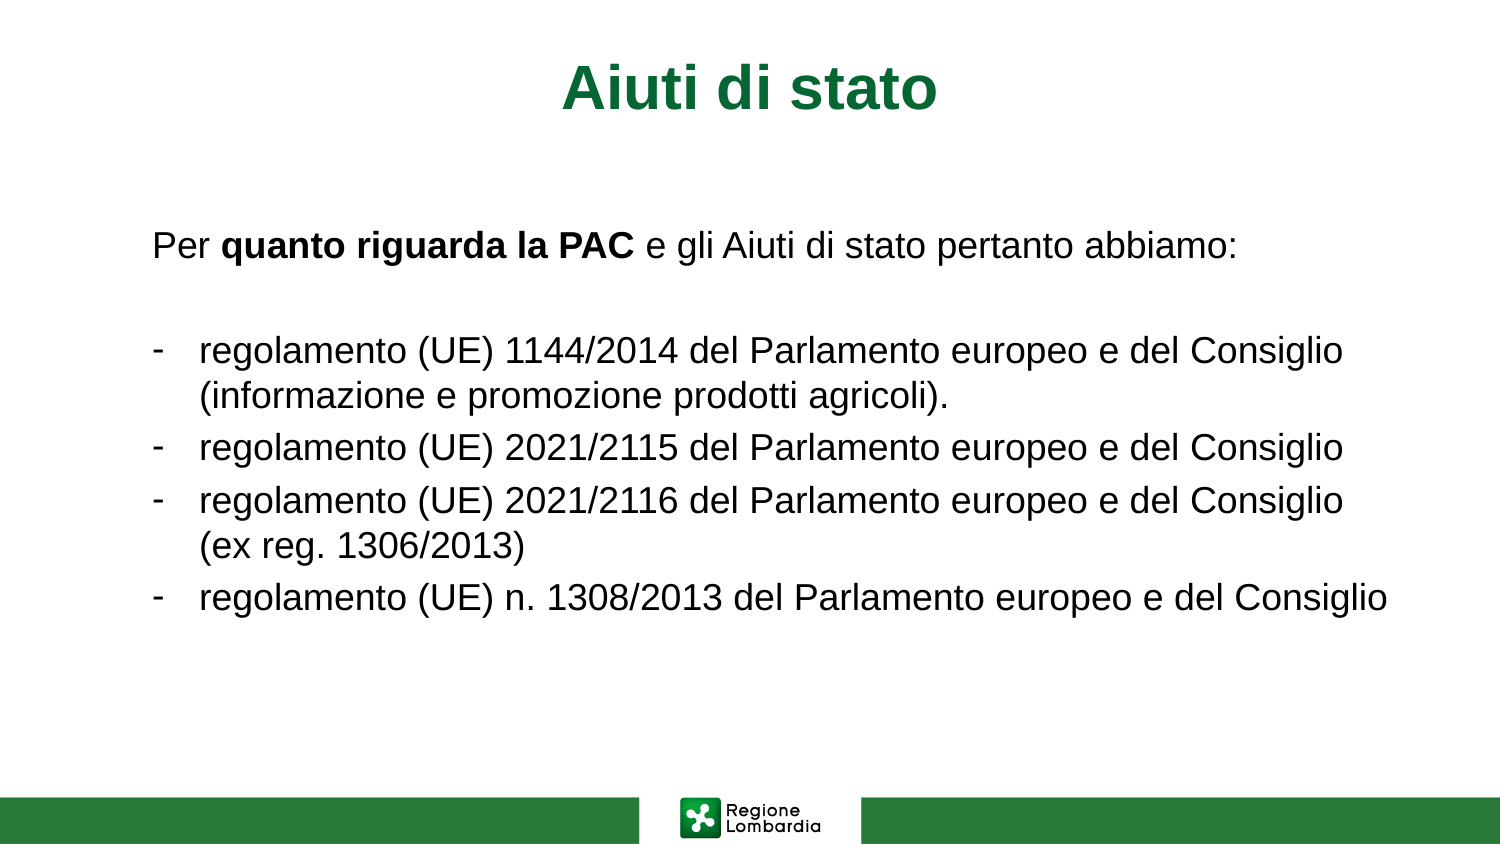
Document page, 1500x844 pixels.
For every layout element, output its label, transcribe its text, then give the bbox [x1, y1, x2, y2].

title Aiuti di stato [112, 30, 1388, 139]
picture [0, 0, 1500, 844]
text_box Per quanto riguarda la PAC e gli Aiuti di stato pertanto abbiamo: regolamento (UE) 1144/2014 del Parlamento europeo e del Consiglio (informazione e promozione prodotti agricoli). regolamento (UE) 2021/2115 del Parlamento europeo e del Consiglio regolamento (UE) 2021/2116 del Parlamento europeo e del Consiglio (ex reg. 1306/2013) regolamento (UE) n. 1308/2013 del Parlamento europeo e del Consiglio [137, 213, 1413, 757]
subtitle [112, 188, 1388, 732]
